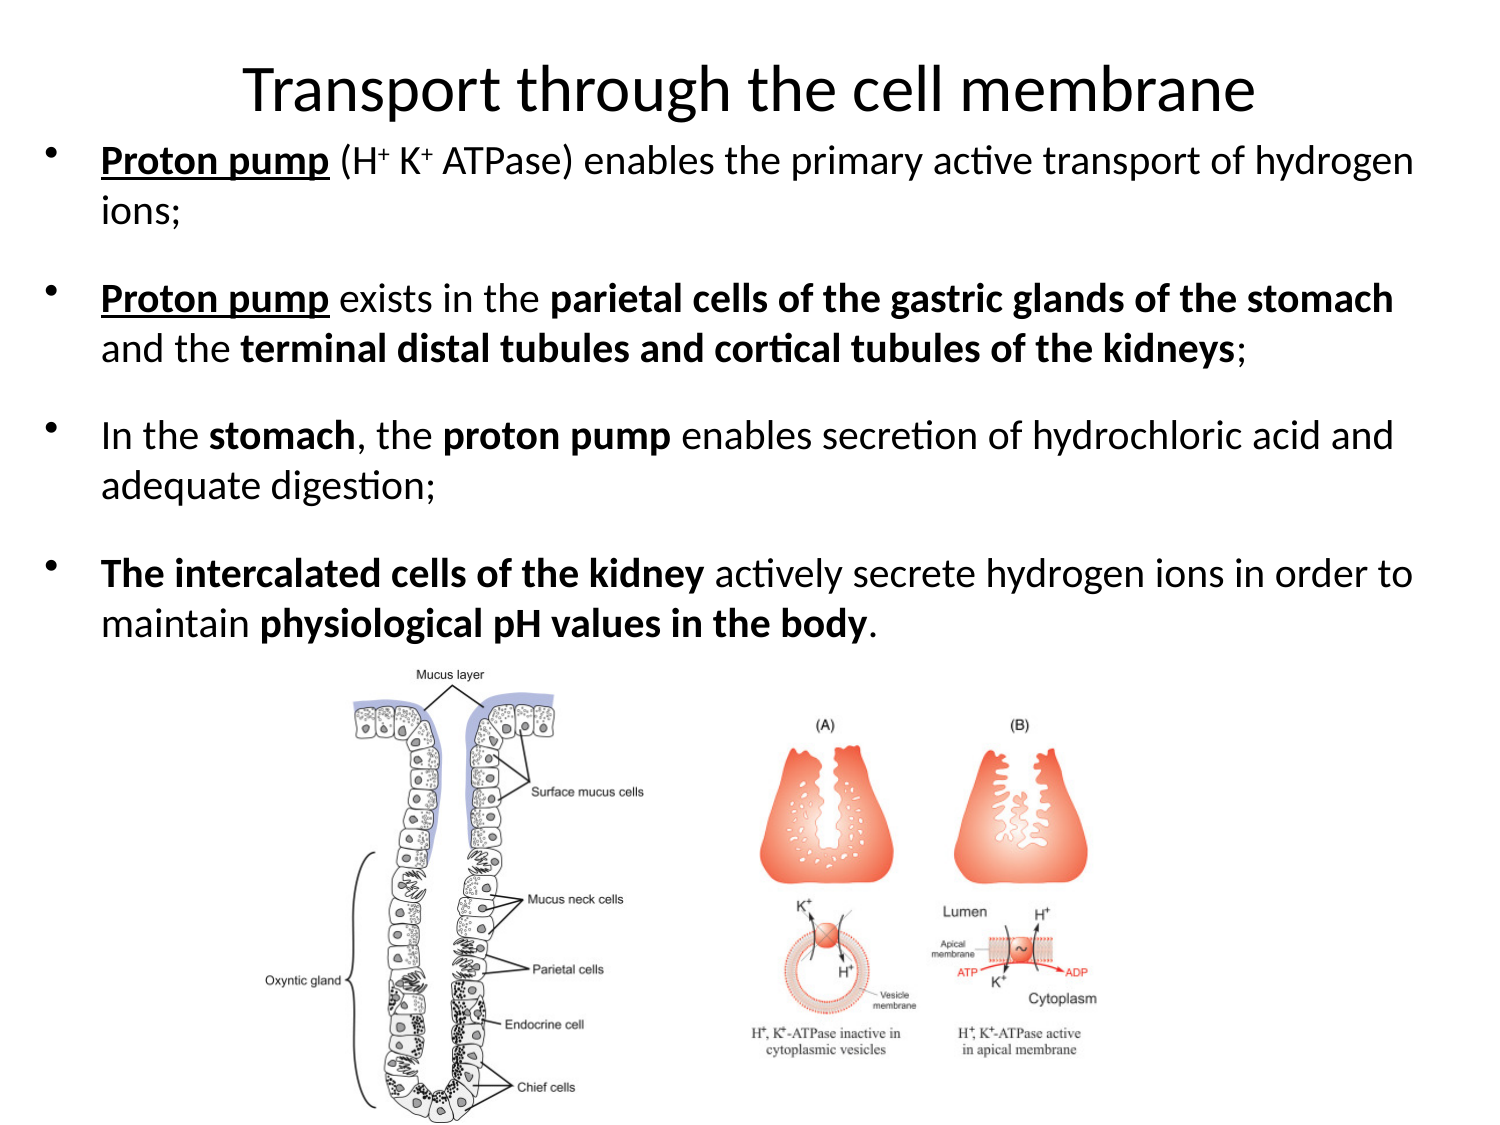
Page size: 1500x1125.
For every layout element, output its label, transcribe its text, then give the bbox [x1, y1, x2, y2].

list Proton pump (H+ K+ ATPase) enables the primary active transport of hydrogen ions; Proton pump exists in the parietal cells of the gastric glands of the stomach and the terminal distal tubules and cortical tubules of the kidneys; In the stomach, the proton pump enables secretion of hydrochloric acid and adequate digestion; The intercalated cells of the kidney actively secrete hydrogen ions in order to maintain physiological pH values in the body. [29, 125, 1471, 1107]
picture [265, 668, 644, 1123]
text_box Transport through the cell membrane [74, 45, 1425, 126]
picture [749, 715, 1098, 1059]
